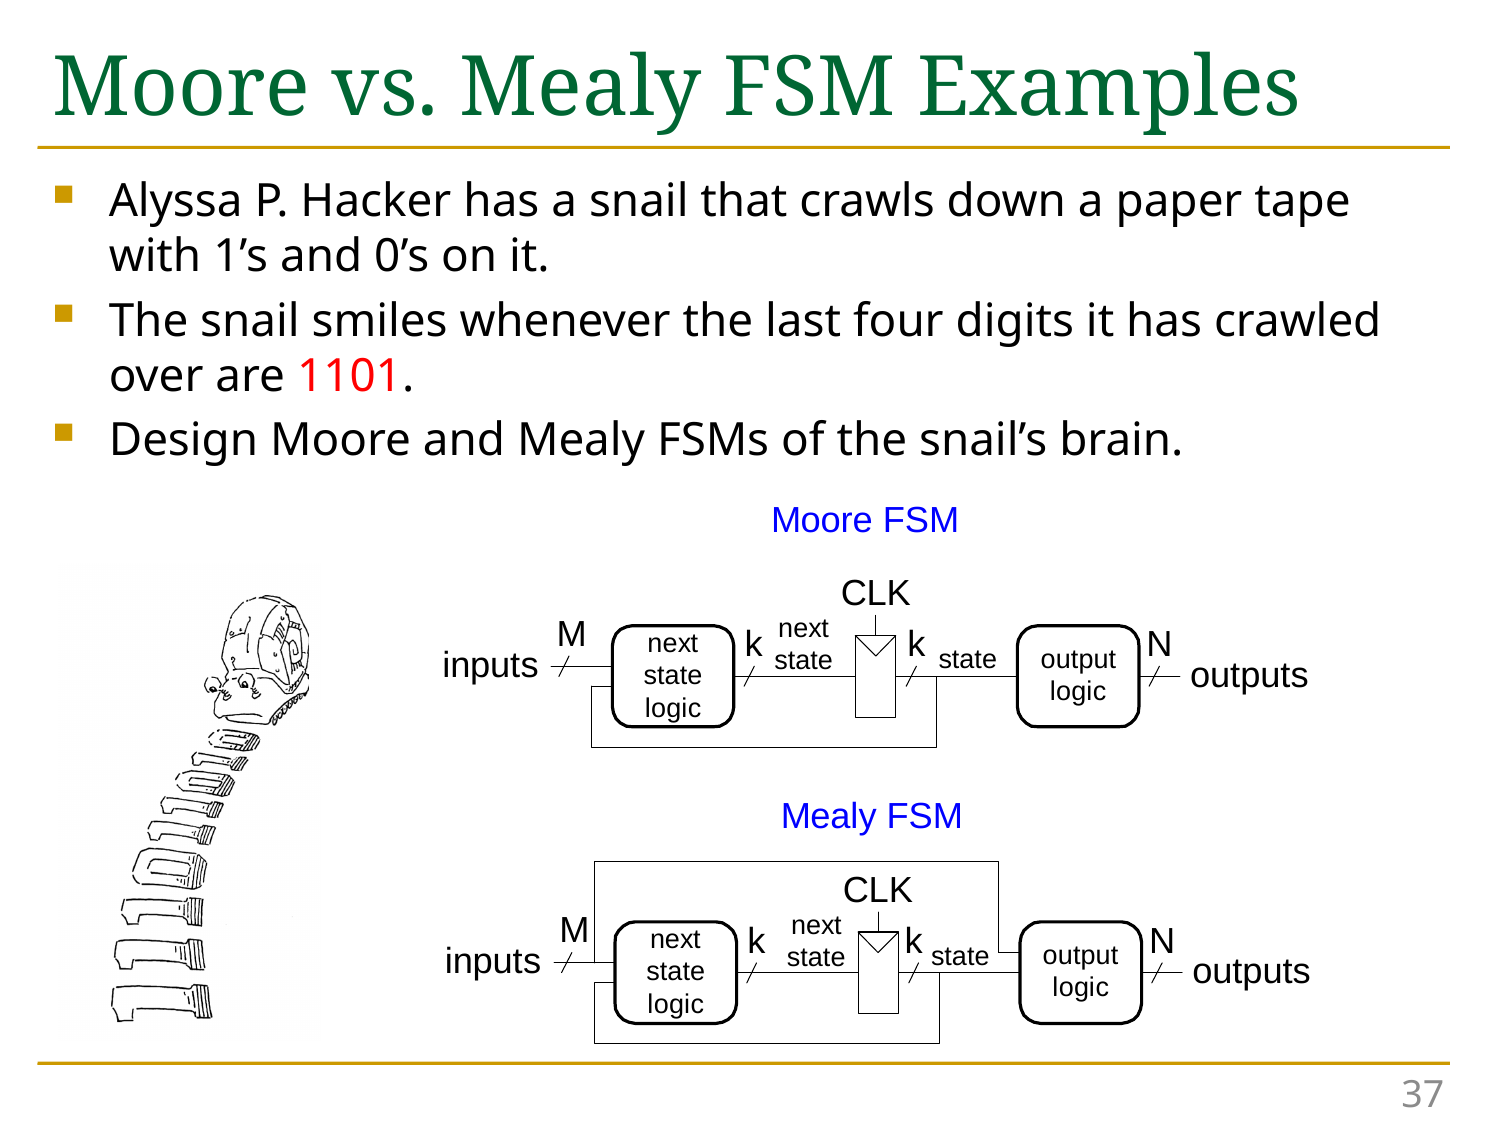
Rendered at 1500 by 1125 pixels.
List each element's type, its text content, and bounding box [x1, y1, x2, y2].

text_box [412, 475, 1338, 1049]
slide_number 37 [1121, 1066, 1460, 1125]
list Alyssa P. Hacker has a snail that crawls down a paper tape with 1’s and 0’s on it. The snail smiles whenever the last four digits it has crawled over are 1101. Design Moore and Mealy FSMs of the snail’s brain. [37, 163, 1450, 1016]
picture [58, 563, 321, 1041]
title Moore vs. Mealy FSM Examples [37, 24, 1450, 163]
